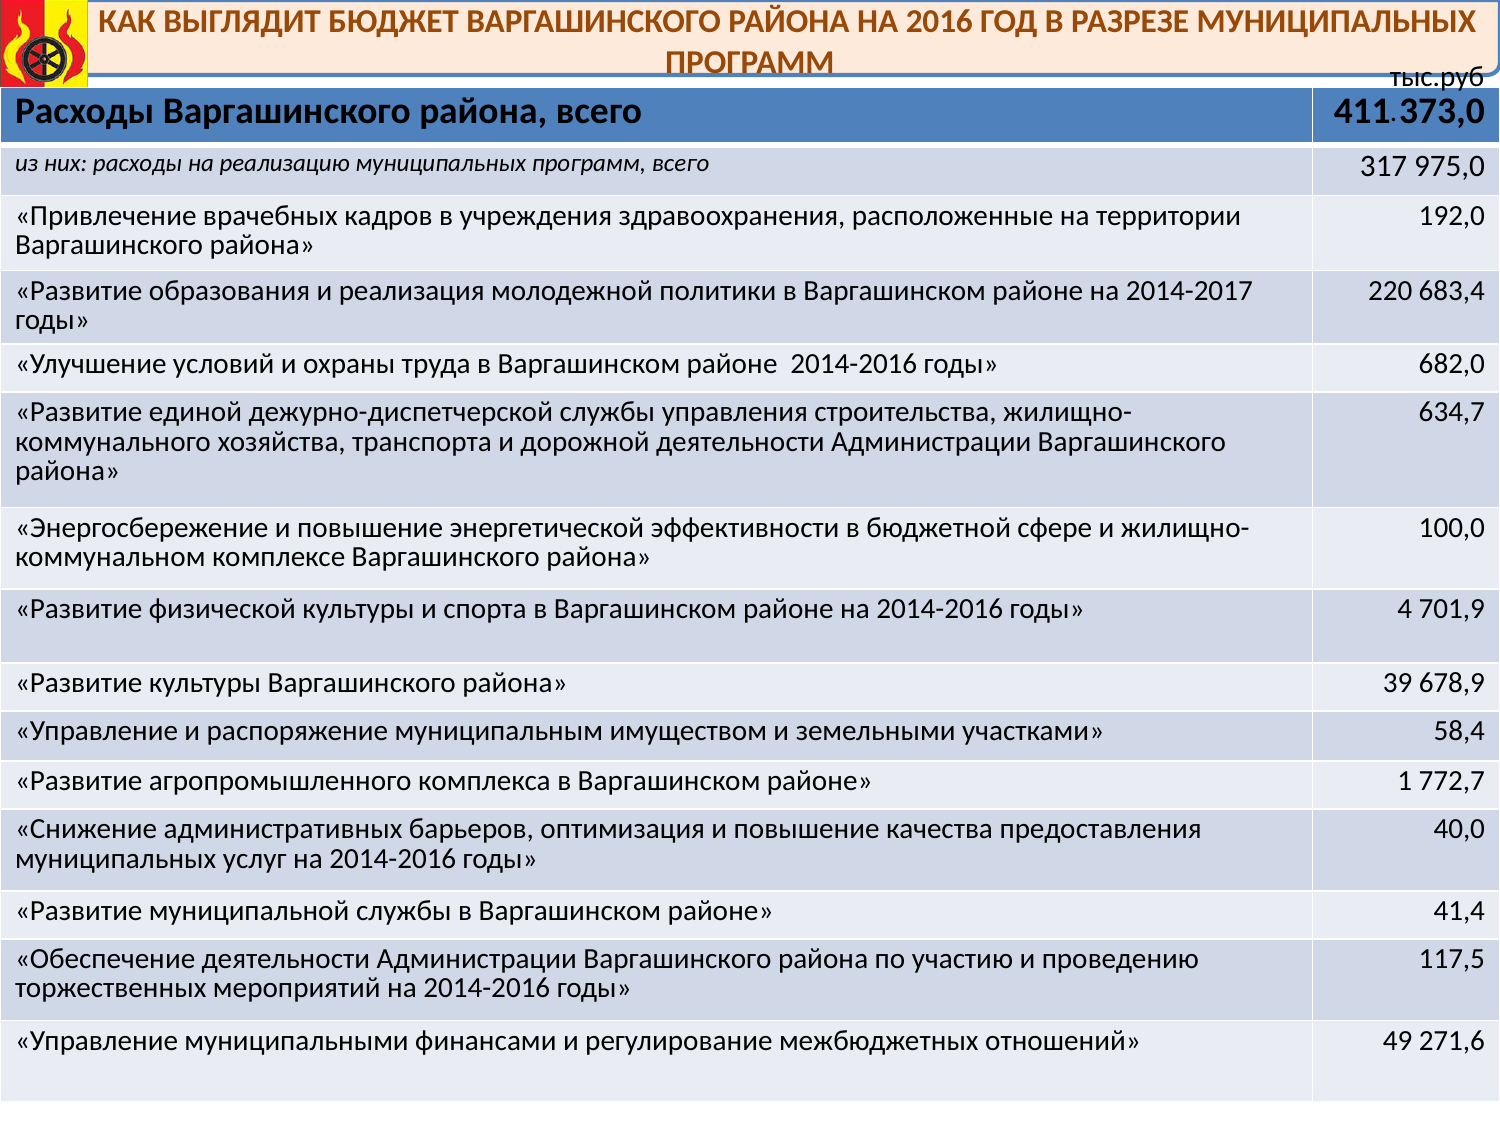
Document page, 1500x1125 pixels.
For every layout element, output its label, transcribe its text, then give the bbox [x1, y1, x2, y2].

table_cell «Привлечение врачебных кадров в учреждения здравоохранения, расположенные на территории Варгашинского района» [1, 196, 1312, 270]
table_cell «Управление муниципальными финансами и регулирование межбюджетных отношений» [1, 1021, 1312, 1101]
table_header 411 373,0 [1313, 88, 1499, 142]
table_cell «Управление и распоряжение муниципальным имуществом и земельными участками» [1, 712, 1312, 760]
table_cell 40,0 [1313, 810, 1499, 890]
table_cell 317 975,0 [1313, 148, 1499, 195]
table_cell 58,4 [1313, 712, 1499, 760]
table_cell «Улучшение условий и охраны труда в Варгашинском районе 2014-2016 годы» [1, 345, 1312, 391]
table_cell 41,4 [1313, 892, 1499, 938]
table_cell «Развитие муниципальной службы в Варгашинском районе» [1, 892, 1312, 938]
picture [0, 0, 88, 109]
table_cell 220 683,4 [1313, 271, 1499, 343]
table_cell «Развитие образования и реализация молодежной политики в Варгашинском районе на 2014-2017 годы» [1, 271, 1312, 343]
table_cell «Развитие культуры Варгашинского района» [1, 664, 1312, 710]
table_cell «Развитие единой дежурно-диспетчерской службы управления строительства, жилищно-коммунального хозяйства, транспорта и дорожной деятельности Администрации Варгашинского района» [1, 393, 1312, 507]
table_cell 4 701,9 [1313, 590, 1499, 662]
table_cell «Снижение административных барьеров, оптимизация и повышение качества предоставления муниципальных услуг на 2014-2016 годы» [1, 810, 1312, 890]
table_cell 682,0 [1313, 345, 1499, 391]
table_cell «Энергосбережение и повышение энергетической эффективности в бюджетной сфере и жилищно-коммунальном комплексе Варгашинского района» [1, 508, 1312, 588]
table_cell 49 271,6 [1313, 1021, 1499, 1101]
table_cell 1 772,7 [1313, 762, 1499, 808]
table_cell 117,5 [1313, 940, 1499, 1020]
text_box тыс.руб. [1374, 49, 1500, 135]
table_cell 634,7 [1313, 393, 1499, 507]
text_box КАК ВЫГЛЯДИТ БЮДЖЕТ ВАРГАШИНСКОГО РАЙОНА НА 2016 ГОД В РАЗРЕЗЕ МУНИЦИПАЛЬНЫХ ПРОГРАММ [88, 0, 1500, 78]
table_cell 100,0 [1313, 508, 1499, 588]
table_cell 192,0 [1313, 196, 1499, 270]
table_cell «Обеспечение деятельности Администрации Варгашинского района по участию и проведению торжественных мероприятий на 2014-2016 годы» [1, 940, 1312, 1020]
table_cell из них: расходы на реализацию муниципальных программ, всего [1, 148, 1312, 195]
table_cell «Развитие агропромышленного комплекса в Варгашинском районе» [1, 762, 1312, 808]
table_cell «Развитие физической культуры и спорта в Варгашинском районе на 2014-2016 годы» [1, 590, 1312, 662]
table_header Расходы Варгашинского района, всего [1, 88, 1312, 142]
table_cell 39 678,9 [1313, 664, 1499, 710]
